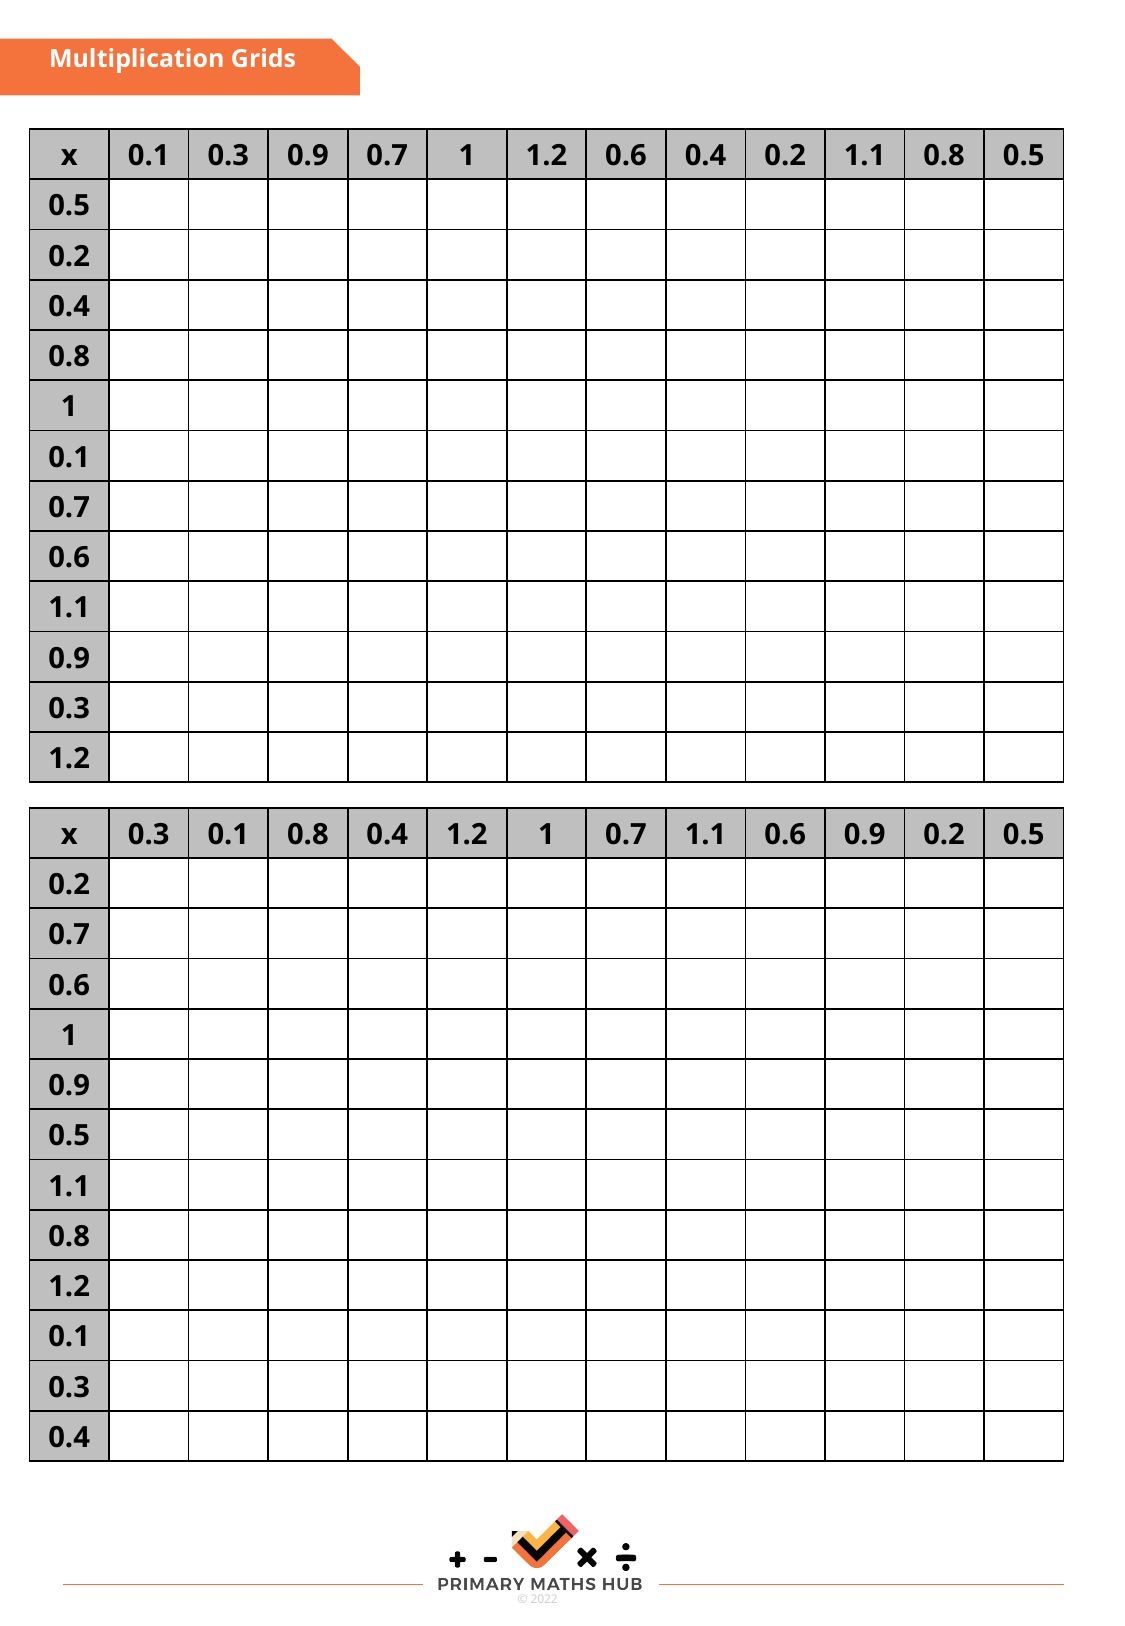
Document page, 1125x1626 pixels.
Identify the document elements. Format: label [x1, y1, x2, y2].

table_cell [349, 1361, 426, 1410]
table_cell [30, 582, 108, 631]
table_cell [985, 230, 1063, 279]
table_cell [349, 1311, 426, 1360]
table_cell [905, 331, 983, 379]
table_cell [985, 1060, 1063, 1108]
table_cell [30, 859, 108, 907]
table_cell [349, 582, 426, 631]
table_cell [428, 482, 506, 530]
table_cell [905, 1412, 983, 1460]
table_cell [587, 1110, 665, 1159]
table_cell [30, 1361, 108, 1410]
table_cell [349, 431, 426, 480]
table_cell [746, 381, 824, 430]
table_cell [30, 1211, 108, 1259]
table_header [826, 130, 904, 178]
table_cell [667, 482, 745, 530]
table_cell [746, 582, 824, 631]
table_cell [428, 859, 506, 907]
table_cell [189, 859, 267, 907]
table_cell [508, 180, 585, 229]
table_header [587, 130, 665, 178]
table_cell [746, 1412, 824, 1460]
table_cell [746, 1261, 824, 1309]
table_cell [905, 683, 983, 731]
table_header [985, 809, 1063, 857]
table_cell [508, 859, 585, 907]
table_cell [667, 1010, 745, 1058]
table_cell [746, 431, 824, 480]
table_cell [826, 482, 904, 530]
table_cell [30, 431, 108, 480]
table_cell [826, 909, 904, 958]
table_cell [428, 1311, 506, 1360]
table_cell [826, 1412, 904, 1460]
table_cell [508, 331, 585, 379]
table_cell [189, 381, 267, 430]
table_cell [746, 683, 824, 731]
table_cell [269, 1311, 347, 1360]
table_cell [905, 632, 983, 681]
table_cell [985, 1361, 1063, 1410]
table_cell [269, 281, 347, 329]
table_cell [667, 532, 745, 580]
table_cell [826, 1010, 904, 1058]
table_cell [826, 230, 904, 279]
table_cell [985, 909, 1063, 958]
table_cell [269, 1060, 347, 1108]
table_cell [30, 1010, 108, 1058]
table_cell [746, 733, 824, 781]
table_cell [508, 381, 585, 430]
table_header [110, 130, 188, 178]
table_cell [746, 482, 824, 530]
table_cell [189, 1361, 267, 1410]
table_cell [826, 532, 904, 580]
table_cell [349, 909, 426, 958]
table_header [30, 809, 108, 857]
table_cell [349, 1060, 426, 1108]
table_cell [826, 180, 904, 229]
table_cell [349, 1160, 426, 1209]
table_cell [508, 230, 585, 279]
table_cell [905, 1361, 983, 1410]
table_cell [269, 180, 347, 229]
table_header [269, 130, 347, 178]
table_cell [826, 632, 904, 681]
table_cell [905, 959, 983, 1008]
table_cell [826, 959, 904, 1008]
table_cell [110, 1160, 188, 1209]
table_cell [826, 1211, 904, 1259]
table_cell [985, 1211, 1063, 1259]
table_header [826, 809, 904, 857]
table_cell [189, 1261, 267, 1309]
table_cell [746, 532, 824, 580]
table_cell [110, 1060, 188, 1108]
table_cell [985, 180, 1063, 229]
table_cell [30, 532, 108, 580]
table_cell [905, 1060, 983, 1108]
table_cell [826, 1261, 904, 1309]
table_cell [667, 1160, 745, 1209]
table_cell [667, 1211, 745, 1259]
table_cell [428, 909, 506, 958]
table_cell [269, 331, 347, 379]
table_cell [508, 1160, 585, 1209]
table_cell [508, 1211, 585, 1259]
table_cell [667, 959, 745, 1008]
table_cell [269, 683, 347, 731]
table_cell [587, 482, 665, 530]
table_cell [189, 1060, 267, 1108]
table_cell [826, 733, 904, 781]
table_cell [905, 381, 983, 430]
table_cell [428, 1010, 506, 1058]
table_cell [269, 1361, 347, 1410]
table_cell [746, 909, 824, 958]
table_cell [985, 683, 1063, 731]
table_cell [905, 1160, 983, 1209]
table_cell [349, 632, 426, 681]
table_cell [508, 632, 585, 681]
table_cell [905, 281, 983, 329]
table_cell [746, 331, 824, 379]
table_cell [269, 733, 347, 781]
table_cell [30, 230, 108, 279]
table_cell [905, 1211, 983, 1259]
table_cell [826, 1060, 904, 1108]
table_header [508, 130, 585, 178]
table_cell [667, 909, 745, 958]
table_cell [349, 1211, 426, 1259]
table_header [189, 130, 267, 178]
table_cell [667, 1412, 745, 1460]
table_cell [508, 1361, 585, 1410]
table_cell [667, 632, 745, 681]
table_cell [110, 733, 188, 781]
table_cell [746, 959, 824, 1008]
table_cell [905, 482, 983, 530]
table_cell [508, 1412, 585, 1460]
table_cell [905, 1261, 983, 1309]
table_cell [30, 1311, 108, 1360]
table_cell [587, 632, 665, 681]
table_cell [30, 1060, 108, 1108]
table_cell [428, 1060, 506, 1108]
table_cell [269, 859, 347, 907]
table_cell [189, 230, 267, 279]
table_cell [349, 281, 426, 329]
table_cell [587, 1412, 665, 1460]
table_cell [269, 482, 347, 530]
table_cell [110, 180, 188, 229]
table_cell [189, 1311, 267, 1360]
table_cell [667, 1261, 745, 1309]
table_cell [587, 281, 665, 329]
table_cell [428, 532, 506, 580]
table_cell [189, 1412, 267, 1460]
table_cell [428, 180, 506, 229]
text_box [429, 1584, 646, 1614]
table_cell [587, 909, 665, 958]
table_cell [349, 683, 426, 731]
table_cell [746, 1311, 824, 1360]
table_cell [30, 632, 108, 681]
table_cell [905, 733, 983, 781]
table_cell [667, 733, 745, 781]
table_cell [985, 331, 1063, 379]
table_cell [746, 632, 824, 681]
table_cell [667, 1311, 745, 1360]
table_cell [587, 582, 665, 631]
table_cell [985, 1311, 1063, 1360]
table_cell [110, 281, 188, 329]
table_cell [110, 683, 188, 731]
table_cell [110, 1361, 188, 1410]
table_cell [428, 959, 506, 1008]
table_cell [667, 1060, 745, 1108]
table_header [269, 809, 347, 857]
table_cell [905, 909, 983, 958]
table_cell [30, 1110, 108, 1159]
table_header [746, 809, 824, 857]
table_cell [189, 909, 267, 958]
table_cell [189, 1160, 267, 1209]
table_cell [428, 431, 506, 480]
table_cell [508, 733, 585, 781]
table_cell [587, 959, 665, 1008]
table_cell [826, 683, 904, 731]
table_cell [985, 482, 1063, 530]
table_header [905, 809, 983, 857]
table_cell [826, 1160, 904, 1209]
table_cell [110, 1261, 188, 1309]
table_cell [110, 1412, 188, 1460]
table_header [746, 130, 824, 178]
table_cell [746, 859, 824, 907]
table_cell [428, 1160, 506, 1209]
table_cell [508, 959, 585, 1008]
table_cell [349, 331, 426, 379]
table_cell [667, 859, 745, 907]
table_header [110, 809, 188, 857]
table_cell [905, 1311, 983, 1360]
table_cell [985, 733, 1063, 781]
table_cell [349, 482, 426, 530]
table_cell [587, 1311, 665, 1360]
table_cell [667, 331, 745, 379]
table_cell [508, 1261, 585, 1309]
table_cell [30, 1160, 108, 1209]
table_cell [349, 230, 426, 279]
table_cell [428, 1261, 506, 1309]
table_cell [905, 431, 983, 480]
table_cell [30, 381, 108, 430]
table_cell [826, 431, 904, 480]
table_cell [269, 532, 347, 580]
table_cell [667, 683, 745, 731]
table_cell [587, 1060, 665, 1108]
table_cell [269, 1412, 347, 1460]
table_cell [508, 1110, 585, 1159]
table_cell [985, 1160, 1063, 1209]
table_cell [110, 532, 188, 580]
table_cell [428, 683, 506, 731]
table_cell [30, 959, 108, 1008]
table_cell [667, 582, 745, 631]
table_header [667, 130, 745, 178]
table_cell [428, 1361, 506, 1410]
table_cell [746, 230, 824, 279]
table_header [189, 809, 267, 857]
table_cell [189, 1211, 267, 1259]
table_cell [189, 632, 267, 681]
table_cell [428, 381, 506, 430]
table_cell [189, 331, 267, 379]
table_cell [189, 582, 267, 631]
table_cell [985, 582, 1063, 631]
table_cell [30, 733, 108, 781]
table_header [587, 809, 665, 857]
table_cell [508, 683, 585, 731]
table_cell [349, 859, 426, 907]
table_cell [110, 331, 188, 379]
table_cell [985, 1010, 1063, 1058]
table_cell [667, 1361, 745, 1410]
table_cell [428, 331, 506, 379]
table_cell [985, 1412, 1063, 1460]
table_cell [110, 431, 188, 480]
table_cell [110, 1211, 188, 1259]
table_cell [428, 582, 506, 631]
table_cell [269, 1261, 347, 1309]
table_cell [746, 180, 824, 229]
table_cell [30, 482, 108, 530]
table_cell [587, 230, 665, 279]
table_cell [428, 1211, 506, 1259]
table_cell [110, 909, 188, 958]
table_cell [349, 1412, 426, 1460]
table_cell [428, 281, 506, 329]
table_header [30, 130, 108, 178]
table_cell [905, 180, 983, 229]
table_cell [30, 1412, 108, 1460]
table_cell [110, 1110, 188, 1159]
table_cell [189, 683, 267, 731]
table_cell [667, 381, 745, 430]
table_cell [826, 331, 904, 379]
table_cell [428, 1110, 506, 1159]
table_cell [746, 1361, 824, 1410]
table_cell [587, 733, 665, 781]
table_cell [826, 1311, 904, 1360]
table_cell [189, 959, 267, 1008]
table_cell [746, 281, 824, 329]
table_cell [746, 1110, 824, 1159]
table_header [905, 130, 983, 178]
table_cell [587, 683, 665, 731]
table_cell [587, 532, 665, 580]
table_cell [269, 582, 347, 631]
table_cell [269, 909, 347, 958]
table_cell [985, 431, 1063, 480]
table_cell [587, 331, 665, 379]
table_cell [110, 959, 188, 1008]
table_cell [110, 482, 188, 530]
table_header [428, 809, 506, 857]
table_header [349, 809, 426, 857]
table_cell [667, 180, 745, 229]
table_cell [905, 1010, 983, 1058]
table_cell [508, 281, 585, 329]
table_cell [349, 1110, 426, 1159]
table_cell [269, 431, 347, 480]
table_cell [587, 381, 665, 430]
table_cell [110, 230, 188, 279]
table_cell [269, 1211, 347, 1259]
table_header [508, 809, 585, 857]
table_cell [349, 532, 426, 580]
table_cell [826, 1361, 904, 1410]
table_cell [985, 859, 1063, 907]
table_cell [269, 230, 347, 279]
table_cell [985, 532, 1063, 580]
table_cell [587, 1010, 665, 1058]
table_cell [269, 1110, 347, 1159]
table_cell [905, 859, 983, 907]
table_cell [508, 909, 585, 958]
table_cell [110, 632, 188, 681]
table_cell [826, 381, 904, 430]
table_header [349, 130, 426, 178]
table_cell [189, 180, 267, 229]
table_cell [746, 1160, 824, 1209]
table_cell [587, 180, 665, 229]
table_cell [985, 1261, 1063, 1309]
table_cell [428, 230, 506, 279]
table_cell [189, 1010, 267, 1058]
table_cell [349, 381, 426, 430]
table_cell [269, 959, 347, 1008]
table_cell [508, 532, 585, 580]
table_cell [508, 1060, 585, 1108]
table_cell [508, 482, 585, 530]
table_cell [349, 959, 426, 1008]
table_cell [826, 281, 904, 329]
table_cell [269, 1160, 347, 1209]
table_cell [30, 909, 108, 958]
table_cell [508, 1311, 585, 1360]
table_cell [587, 1261, 665, 1309]
table_cell [30, 180, 108, 229]
table_cell [587, 431, 665, 480]
text_box [0, 37, 361, 97]
table_header [667, 809, 745, 857]
table_cell [985, 281, 1063, 329]
table_cell [428, 632, 506, 681]
table_cell [508, 431, 585, 480]
table_cell [189, 1110, 267, 1159]
table_cell [746, 1211, 824, 1259]
table_cell [985, 632, 1063, 681]
table_cell [905, 230, 983, 279]
table_cell [667, 230, 745, 279]
table_cell [30, 1261, 108, 1309]
table_cell [110, 859, 188, 907]
table_cell [428, 733, 506, 781]
table_cell [110, 1311, 188, 1360]
table_cell [110, 1010, 188, 1058]
table_cell [587, 1361, 665, 1410]
table_cell [269, 632, 347, 681]
table_cell [826, 582, 904, 631]
table_header [985, 130, 1063, 178]
table_cell [587, 1211, 665, 1259]
table_cell [189, 281, 267, 329]
picture [432, 1512, 648, 1597]
table_cell [428, 1412, 506, 1460]
table_cell [905, 532, 983, 580]
table_cell [508, 582, 585, 631]
table_cell [667, 431, 745, 480]
table_cell [826, 1110, 904, 1159]
table_cell [189, 733, 267, 781]
table_cell [826, 859, 904, 907]
table_cell [985, 1110, 1063, 1159]
table_cell [30, 281, 108, 329]
table_cell [189, 431, 267, 480]
table_cell [905, 582, 983, 631]
table_cell [905, 1110, 983, 1159]
table_cell [189, 532, 267, 580]
table_cell [269, 1010, 347, 1058]
table_cell [587, 1160, 665, 1209]
table_cell [985, 381, 1063, 430]
table_cell [746, 1060, 824, 1108]
table_cell [746, 1010, 824, 1058]
table_cell [110, 381, 188, 430]
table_cell [349, 1261, 426, 1309]
table_cell [587, 859, 665, 907]
table_cell [508, 1010, 585, 1058]
table_cell [110, 582, 188, 631]
table_cell [269, 381, 347, 430]
table_cell [667, 1110, 745, 1159]
table_cell [349, 180, 426, 229]
table_header [428, 130, 506, 178]
table_cell [667, 281, 745, 329]
table_cell [30, 331, 108, 379]
table_cell [349, 1010, 426, 1058]
table_cell [189, 482, 267, 530]
table_cell [985, 959, 1063, 1008]
table_cell [349, 733, 426, 781]
table_cell [30, 683, 108, 731]
